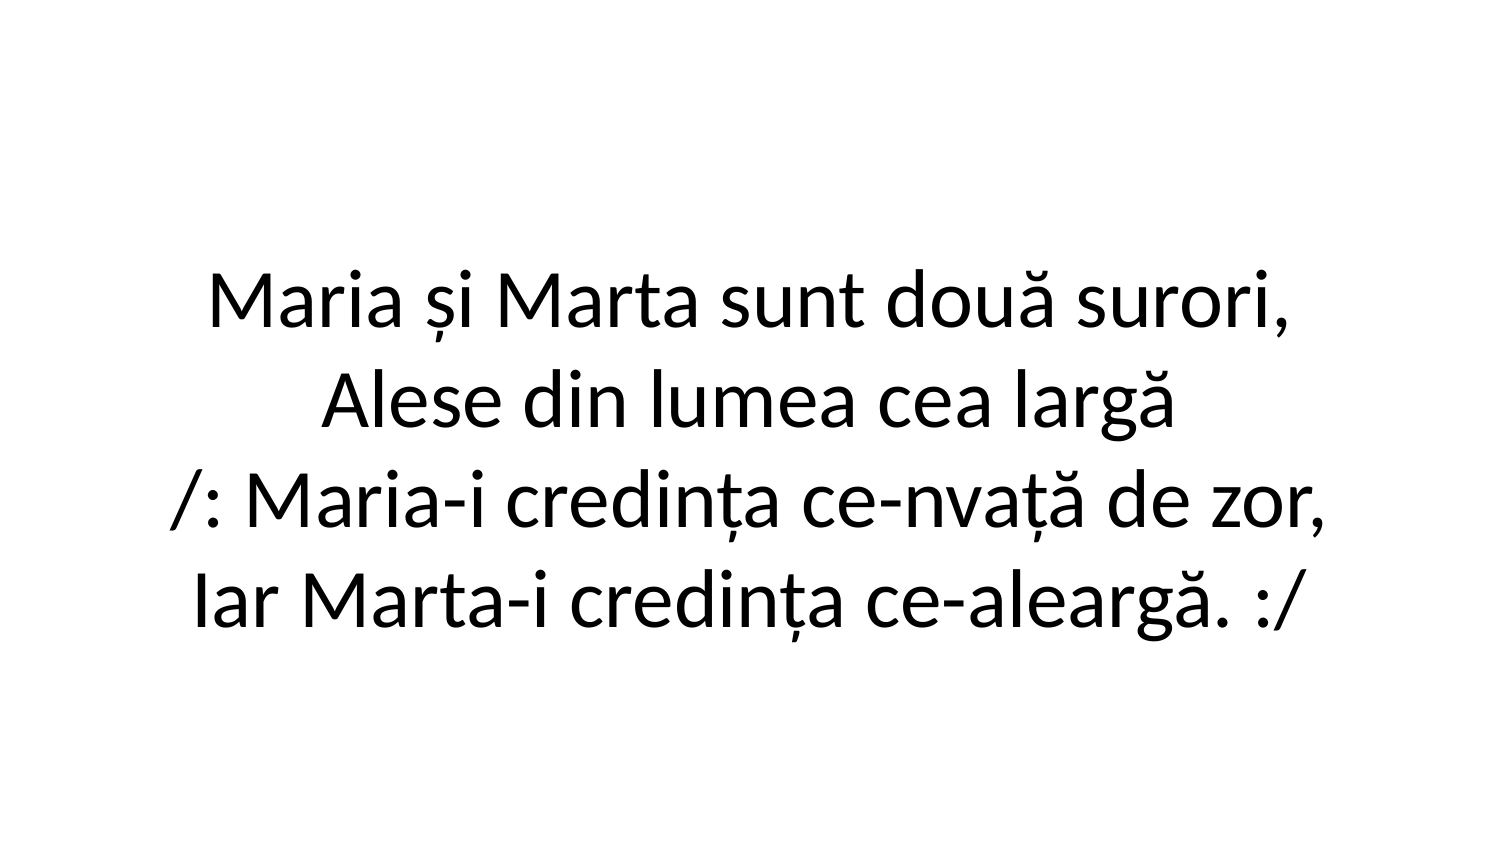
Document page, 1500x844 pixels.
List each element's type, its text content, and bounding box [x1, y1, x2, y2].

text_box Maria și Marta sunt două surori, Alese din lumea cea largă /: Maria-i credința ce-nvață de zor, Iar Marta-i credința ce-aleargă. :/ [155, 192, 1345, 652]
